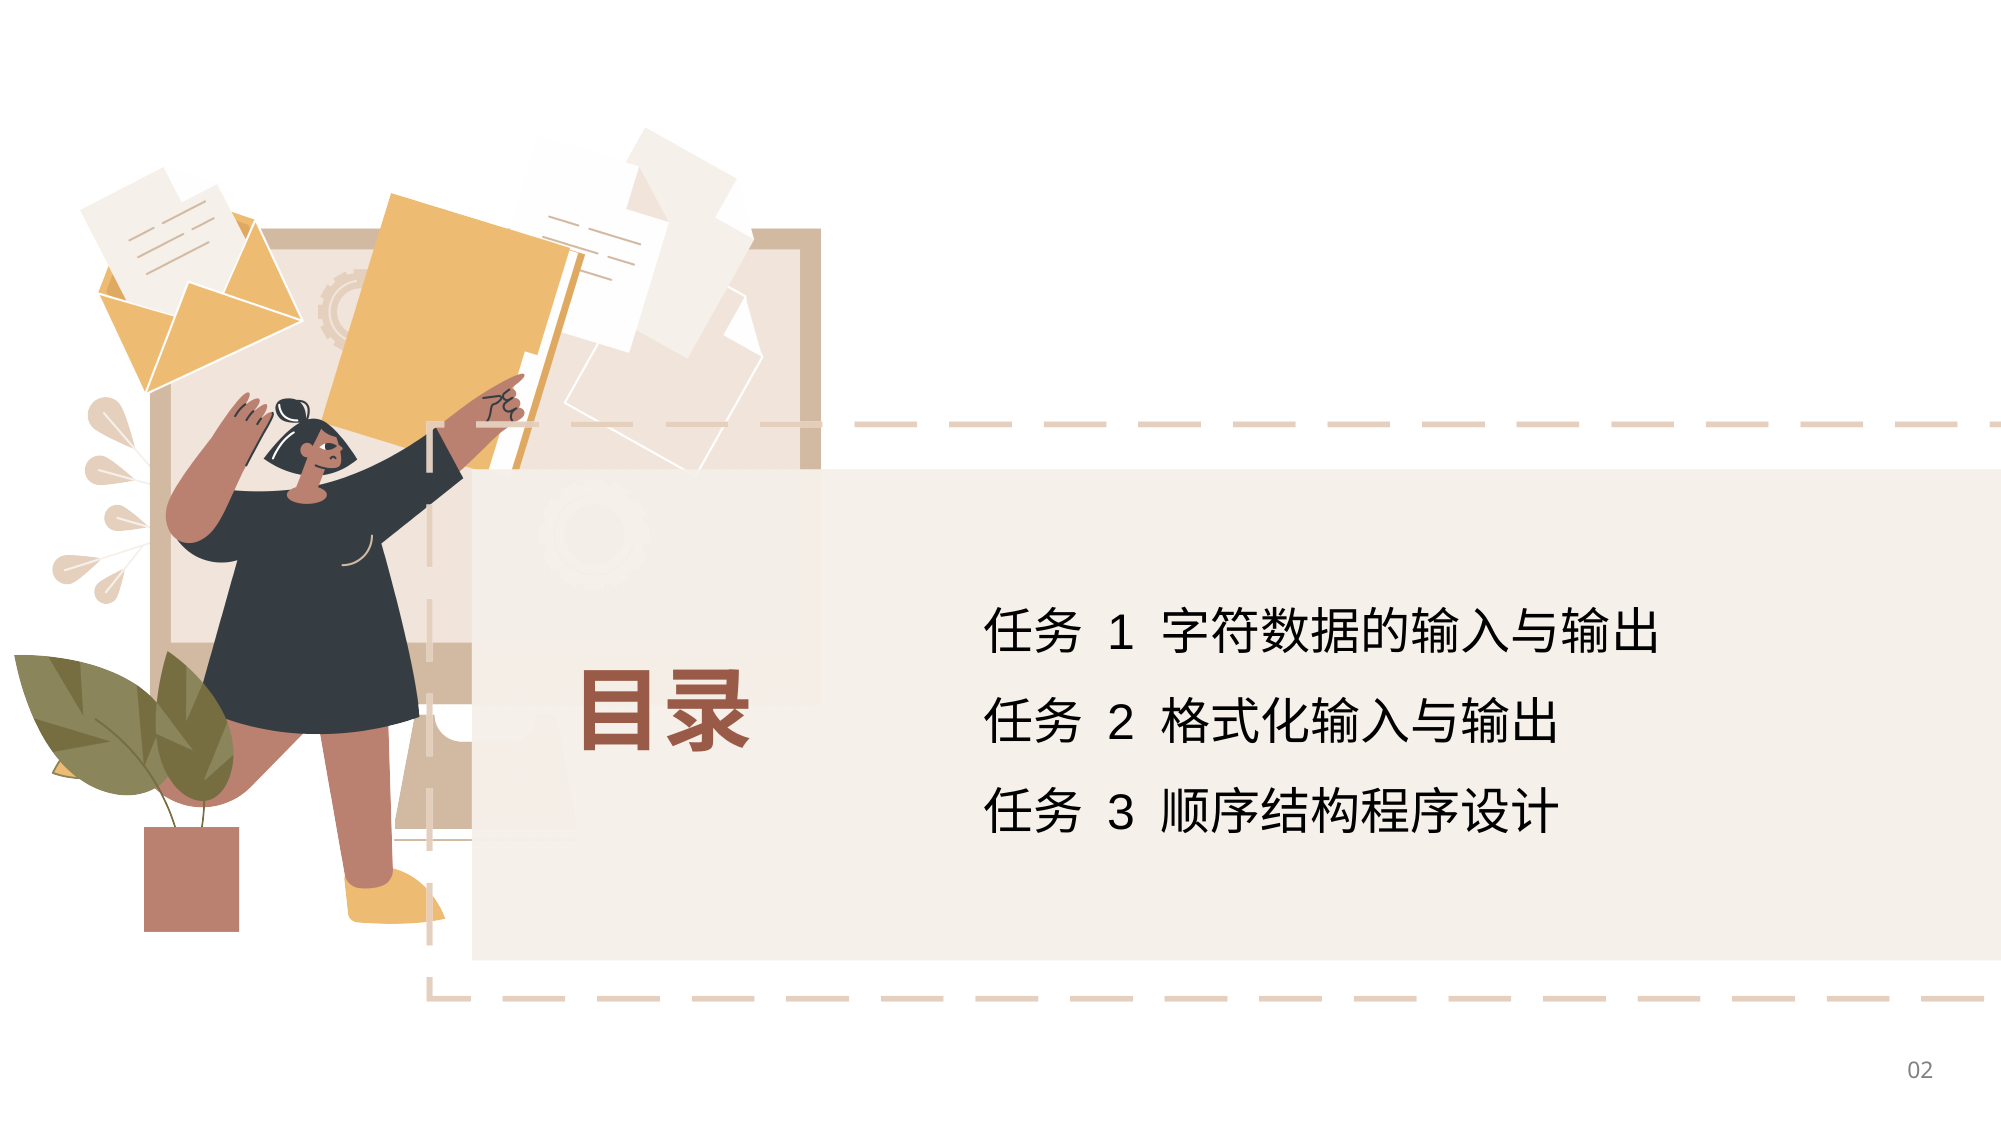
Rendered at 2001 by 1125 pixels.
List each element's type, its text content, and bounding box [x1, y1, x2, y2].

text_box 02 [1904, 1055, 1937, 1083]
text_box 任务 1 字符数据的输入与输出 任务 2 格式化输入与输出 任务 3 顺序结构程序设计 [969, 562, 1905, 863]
picture [0, 0, 2001, 1125]
text_box 目录 [525, 635, 801, 762]
